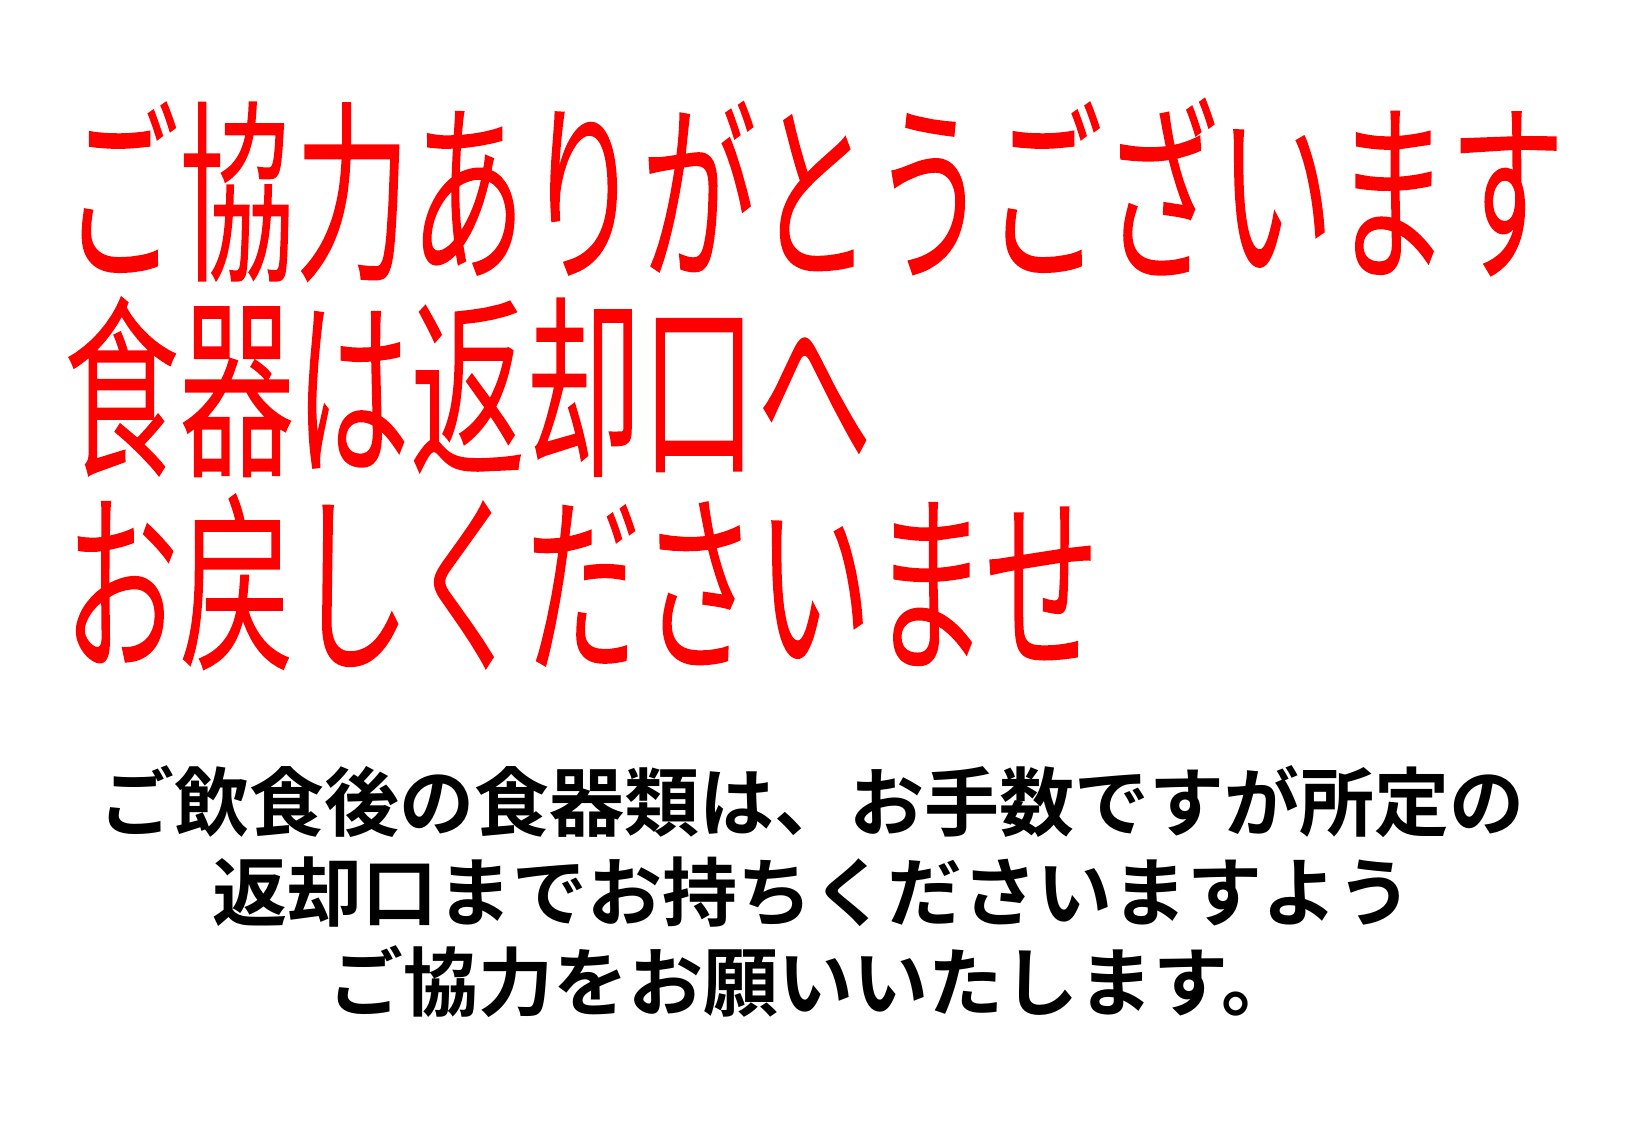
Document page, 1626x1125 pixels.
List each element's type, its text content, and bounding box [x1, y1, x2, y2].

text_box ご飲食後の食器類は、お手数ですが所定の 返却口までお持ちくださいますよう ご協力をお願いいたします。 [68, 748, 1557, 1034]
